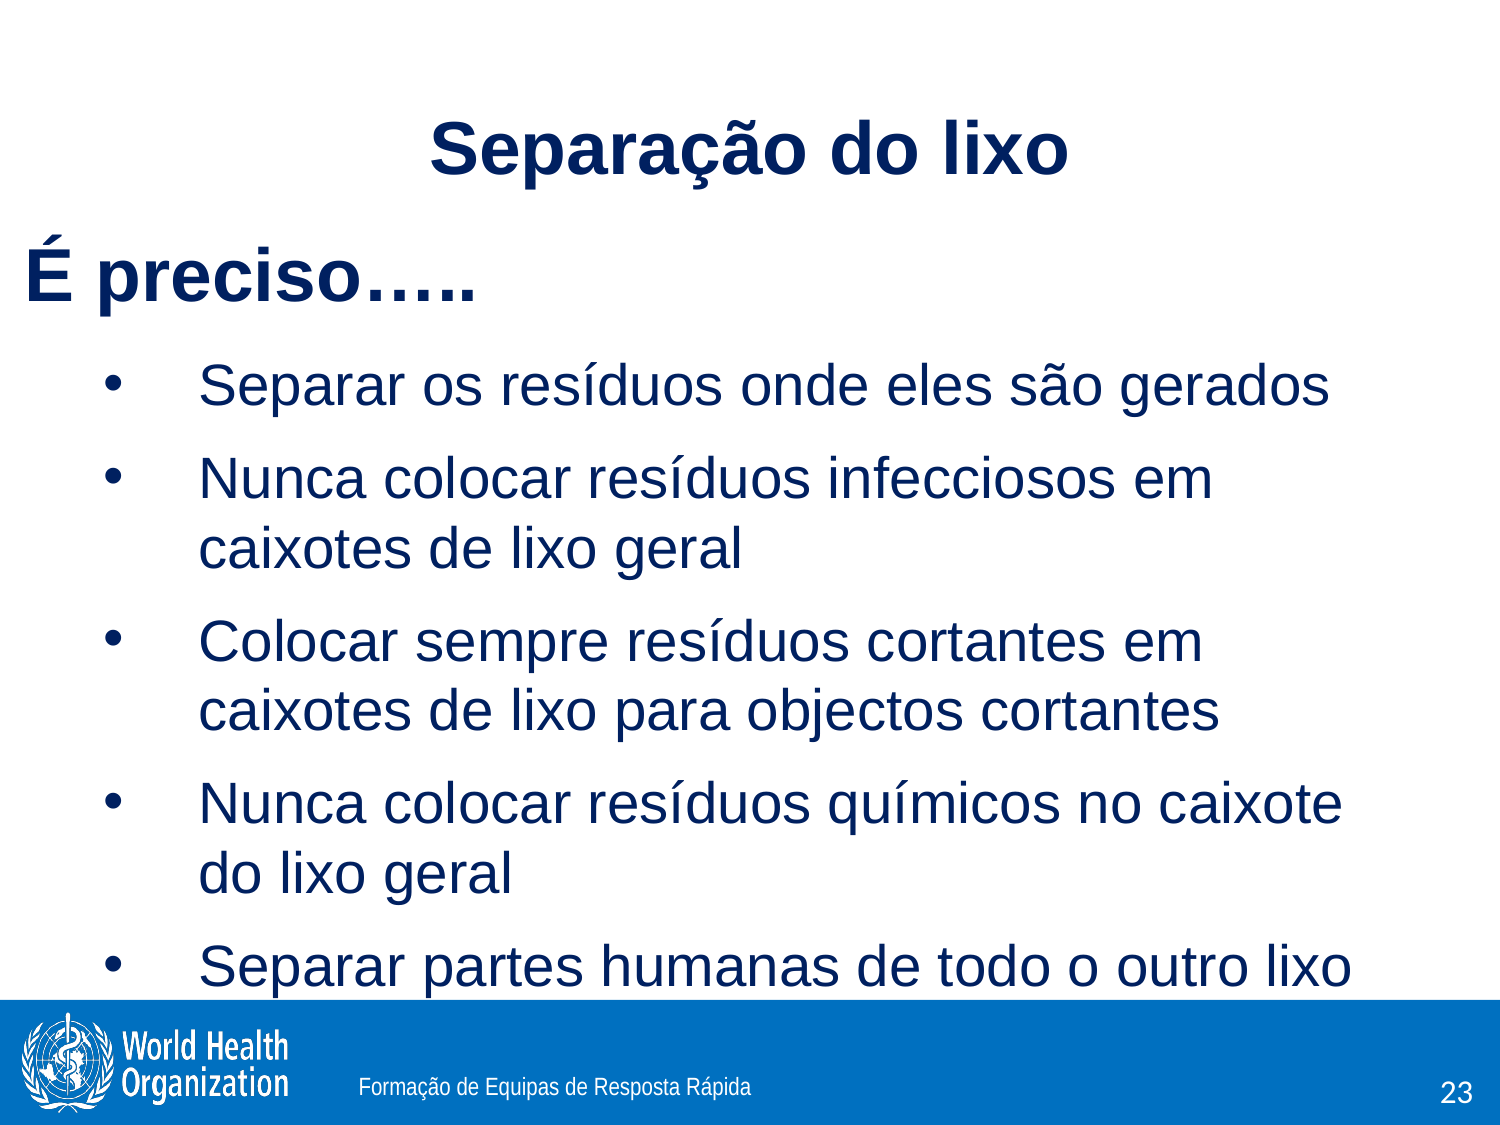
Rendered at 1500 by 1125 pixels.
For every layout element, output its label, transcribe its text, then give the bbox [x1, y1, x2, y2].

picture [21, 1012, 288, 1113]
title Separação do lixo [0, 56, 1500, 232]
text_box É preciso….. [24, 204, 1375, 338]
list Separar os resíduos onde eles são gerados Nunca colocar resíduos infecciosos em caixotes de lixo geral Colocar sempre resíduos cortantes em caixotes de lixo para objectos cortantes Nunca colocar resíduos químicos no caixote do lixo geral Separar partes humanas de todo o outro lixo [88, 339, 1400, 1083]
